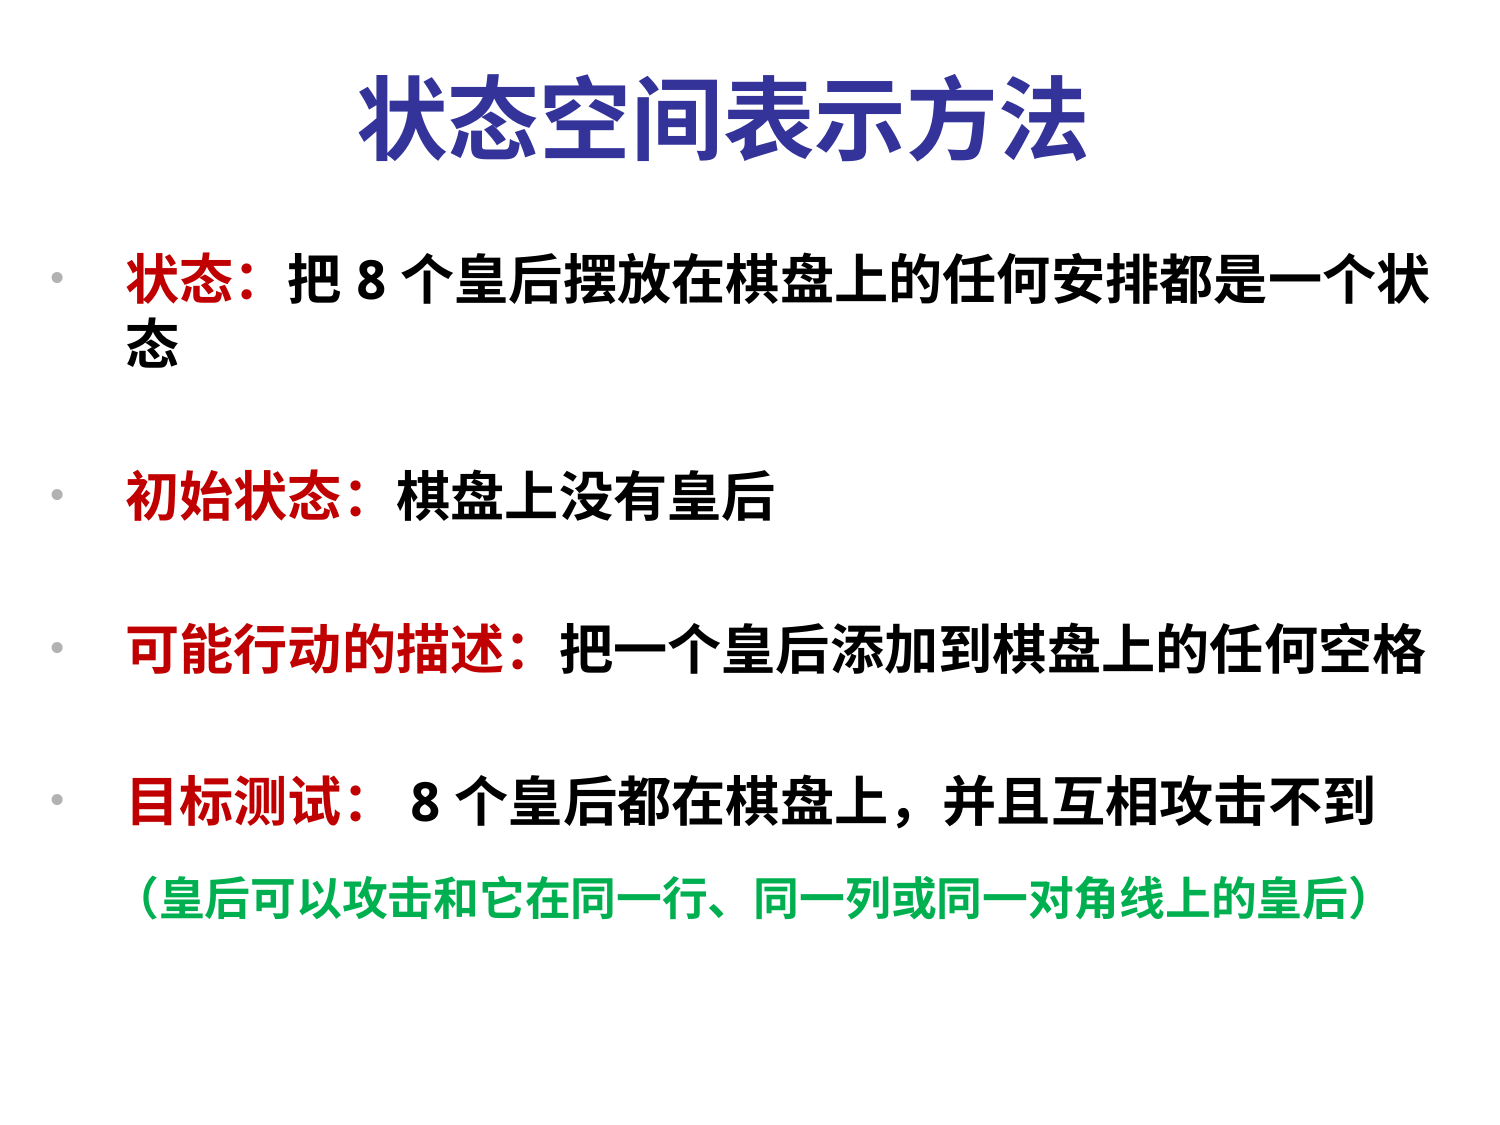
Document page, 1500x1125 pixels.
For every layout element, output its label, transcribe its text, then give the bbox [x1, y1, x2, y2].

text_box 状态空间表示方法 [82, 54, 1364, 180]
text_box 状态：把8个皇后摆放在棋盘上的任何安排都是一个状态 初始状态：棋盘上没有皇后 可能行动的描述：把一个皇后添加到棋盘上的任何空格 目标测试：8个皇后都在棋盘上，并且互相攻击不到 （皇后可以攻击和它在同一行、同一列或同一对角线上的皇后） [35, 237, 1500, 933]
